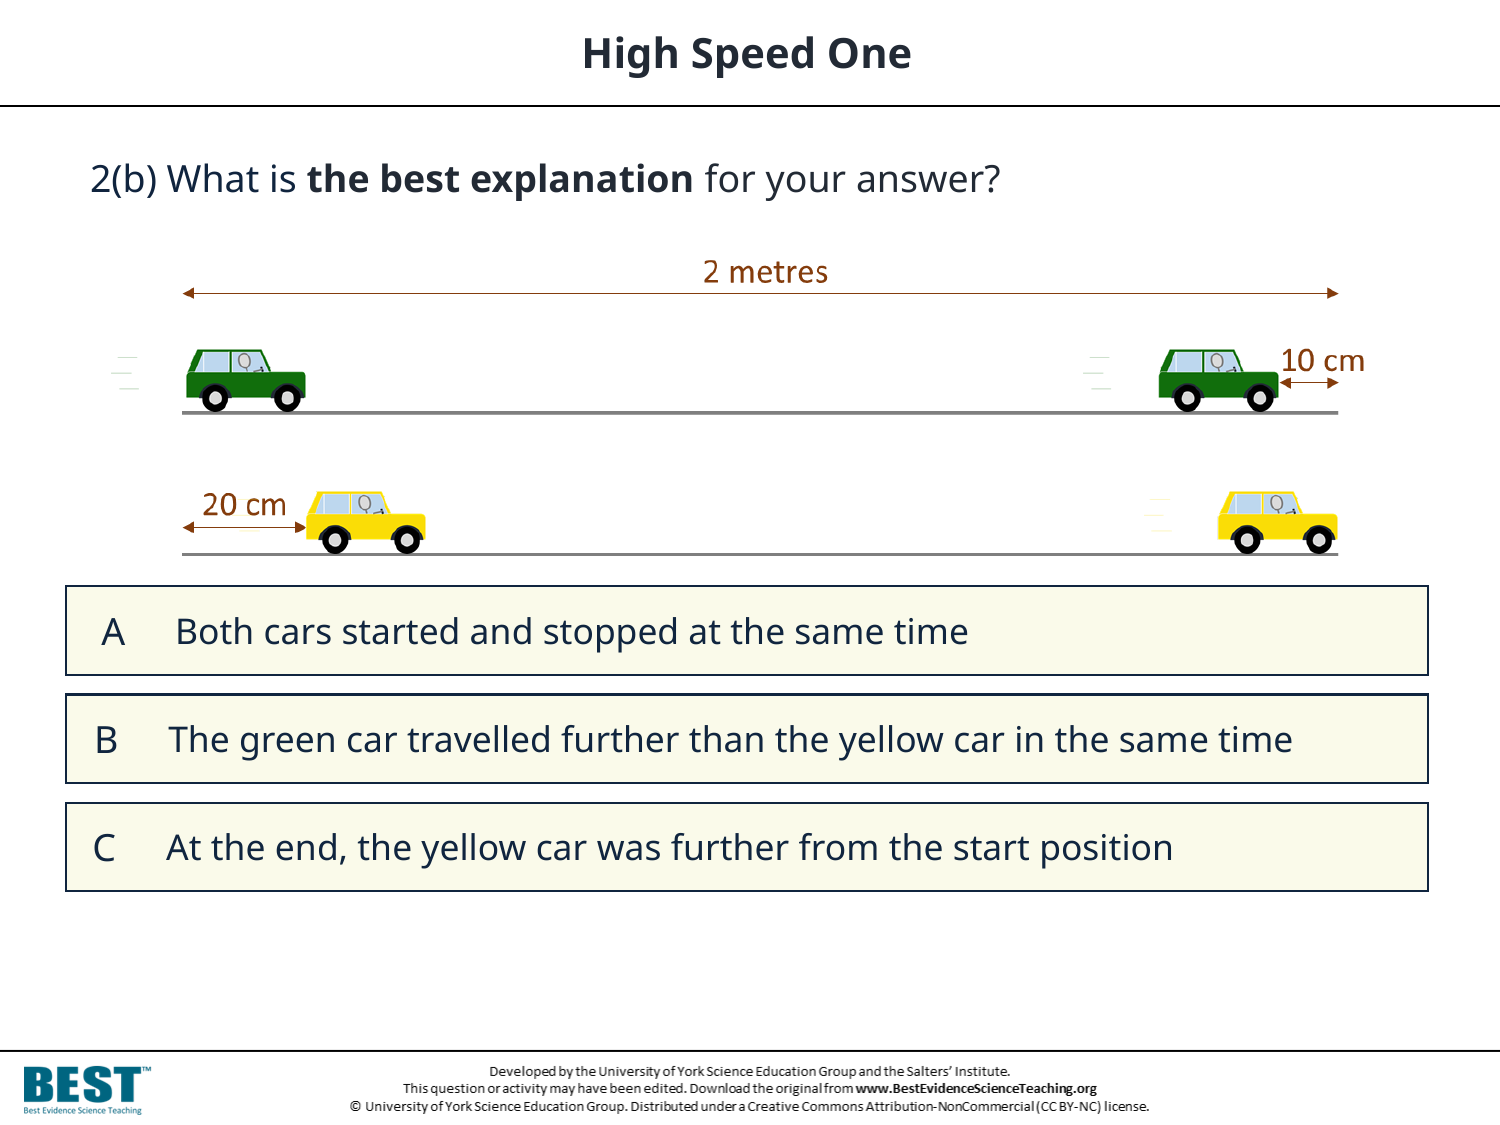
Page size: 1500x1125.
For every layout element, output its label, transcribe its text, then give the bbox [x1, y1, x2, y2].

picture [0, 105, 1500, 1125]
text_box High Speed One [23, 4, 1471, 99]
